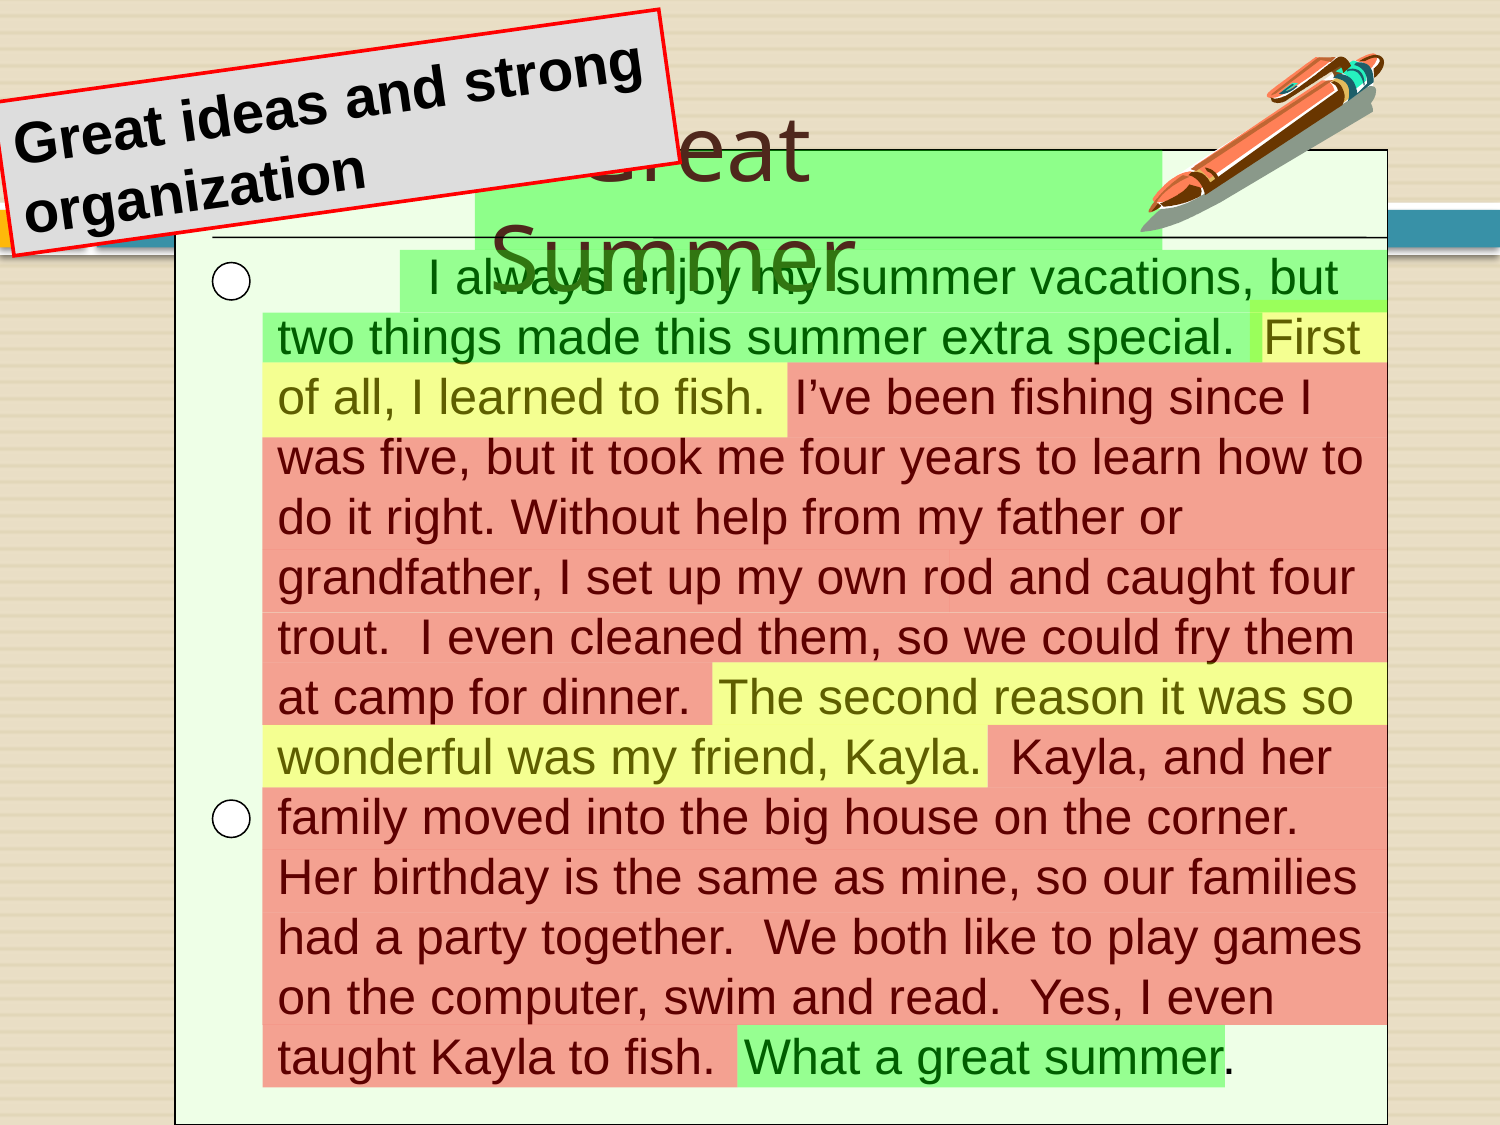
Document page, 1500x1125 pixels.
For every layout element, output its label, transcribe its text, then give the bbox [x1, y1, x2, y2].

text_box [262, 724, 988, 788]
text_box [262, 437, 1388, 500]
text_box [262, 500, 1388, 550]
text_box [262, 549, 950, 613]
text_box [262, 613, 1388, 662]
text_box [399, 249, 1388, 313]
text_box [212, 262, 250, 300]
text_box [1263, 313, 1388, 363]
text_box [262, 912, 1388, 975]
text_box [713, 662, 1388, 725]
text_box [212, 800, 250, 838]
text_box I always enjoy my summer vacations, but two things made this summer extra special. First of all, I learned to fish. I’ve been fishing since I was five, but it took me four years to learn how to do it right. Without help from my father or grandfather, I set up my own rod and caught four trout. I even cleaned them, so we could fry them at camp for dinner. The second reason it was so wonderful was my friend, Kayla. Kayla, and her family moved into the big house on the corner. Her birthday is the same as mine, so our families had a party together. We both like to play games on the computer, swim and read. Yes, I even taught Kayla to fish. What a great summer. [262, 237, 1400, 1093]
text_box [174, 192, 1388, 1125]
text_box [262, 363, 788, 437]
text_box [988, 725, 1388, 787]
title A Great Summer [474, 149, 1131, 237]
text_box [262, 849, 1388, 912]
text_box [262, 662, 713, 724]
title A Great Summer [474, 238, 1163, 249]
text_box [262, 787, 1388, 849]
picture [1137, 49, 1388, 236]
text_box [262, 975, 1388, 1025]
text_box Great ideas and strong organization [0, 9, 681, 256]
text_box [738, 1025, 1225, 1088]
text_box [788, 363, 1388, 437]
text_box [950, 550, 1388, 613]
text_box [262, 312, 1263, 363]
text_box [262, 1024, 738, 1088]
